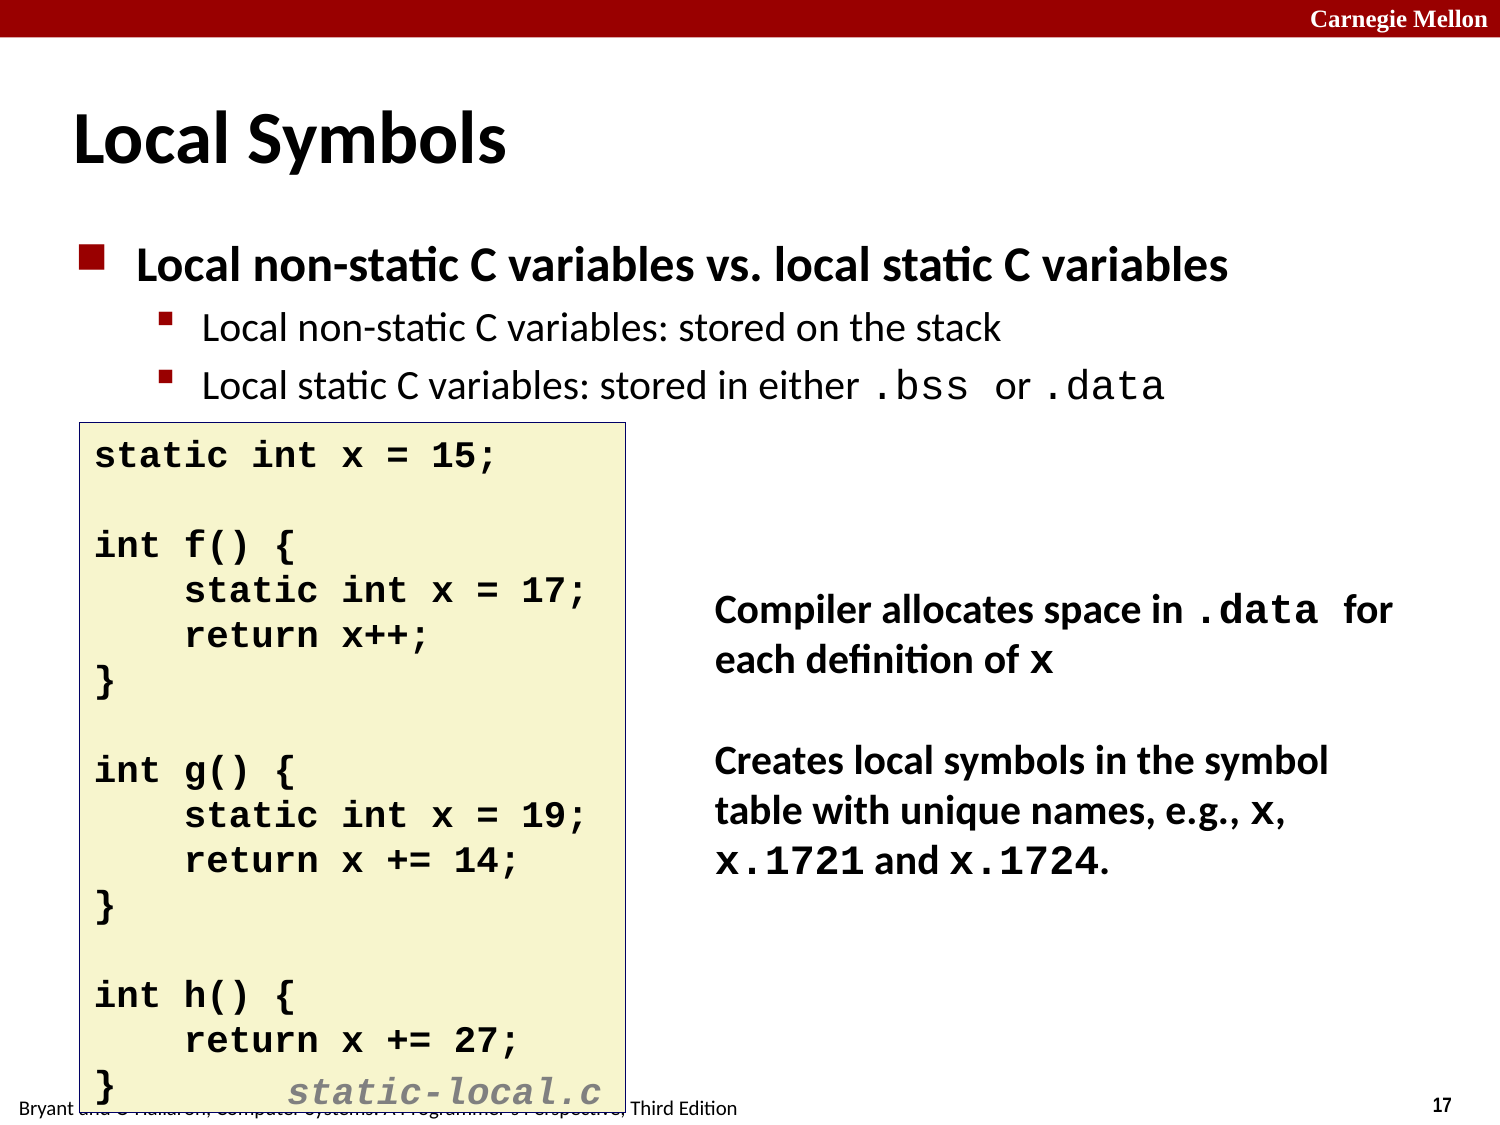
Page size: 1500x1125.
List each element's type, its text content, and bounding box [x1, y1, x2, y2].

list Local non-static C variables vs. local static C variables Local non-static C variables: stored on the stack Local static C variables: stored in either .bss or .data [64, 223, 1361, 426]
text_box static-local.c [271, 1062, 617, 1121]
text_box Compiler allocates space in .data for each definition of x Creates local symbols in the symbol table with unique names, e.g., x, x.1721 and x.1724. [699, 574, 1413, 890]
text_box static int x = 15; int f() { static int x = 17; return x++; } int g() { static int x = 19; return x += 14; } int h() { return x += 27; } [78, 422, 625, 1113]
title Local Symbols [58, 71, 1305, 197]
